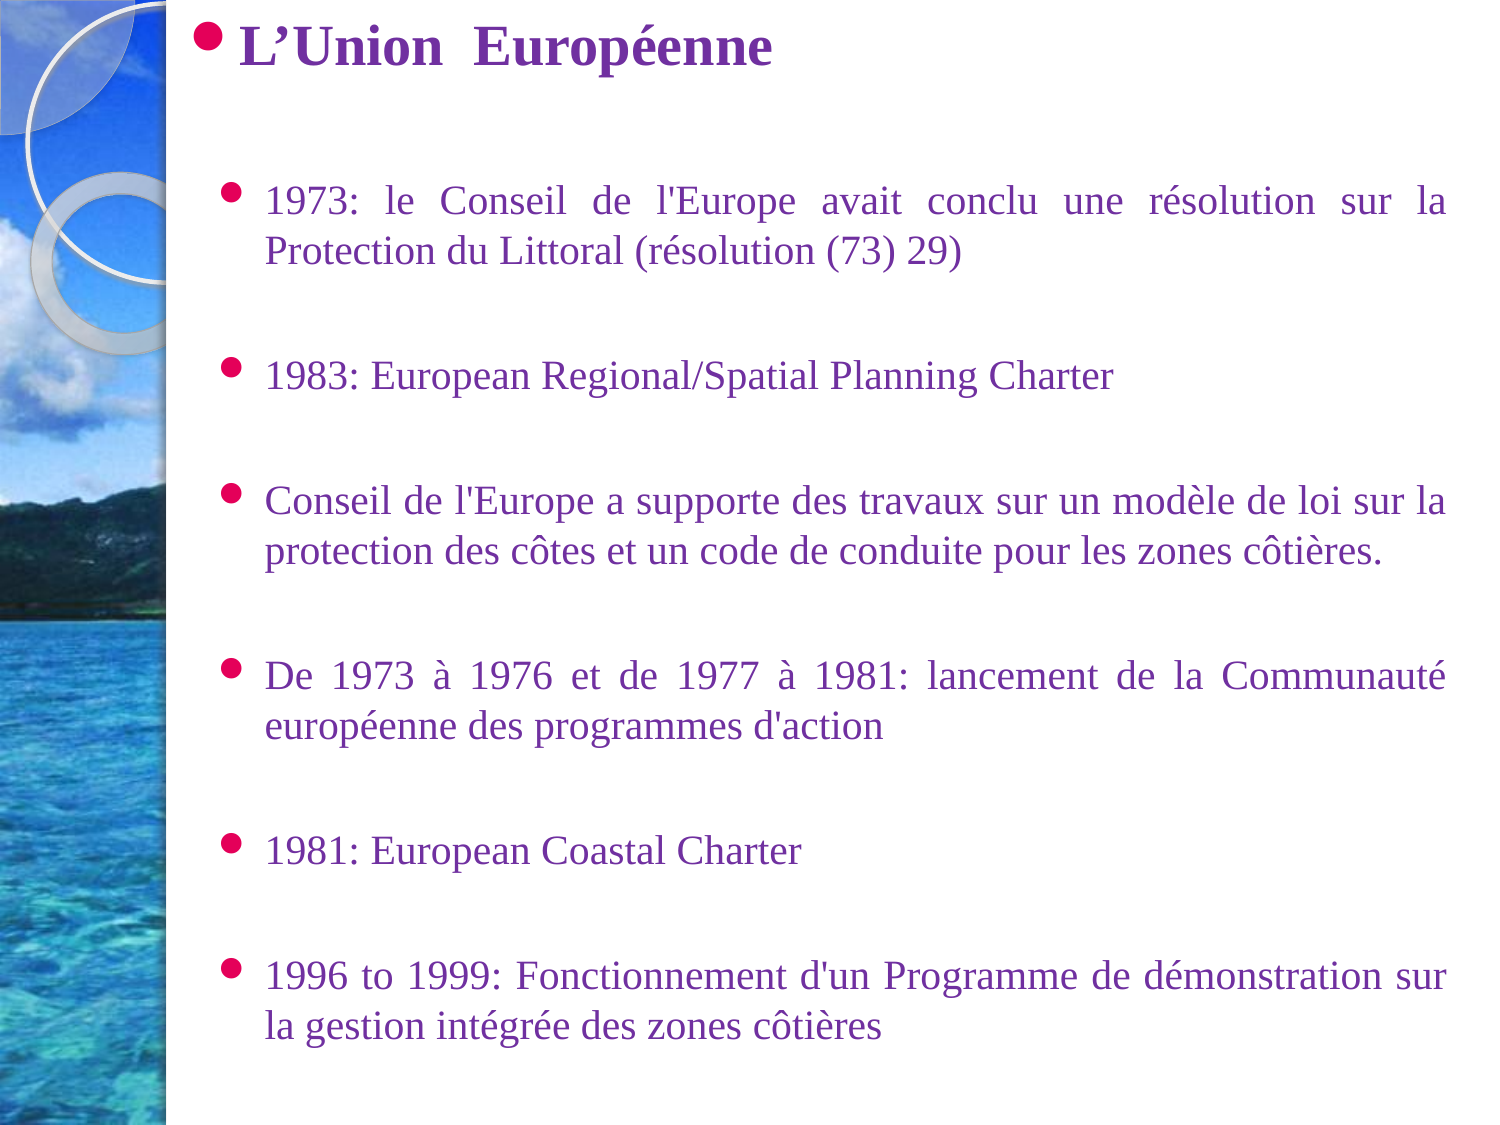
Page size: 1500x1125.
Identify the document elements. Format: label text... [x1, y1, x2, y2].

picture [62, 195, 160, 280]
text_box L’Union Européenne 1973: le Conseil de l'Europe avait conclu une résolution sur la Protection du Littoral (résolution (73) 29) 1983: European Regional/Spatial Planning Charter Conseil de l'Europe a supporte des travaux sur un modèle de loi sur la protection des côtes et un code de conduite pour les zones côtières. De 1973 à 1976 et de 1977 à 1981: lancement de la Communauté européenne des programmes d'action 1981: European Coastal Charter 1996 to 1999: Fonctionnement d'un Programme de démonstration sur la gestion intégrée des zones côtières [174, 0, 1463, 800]
picture [32, 13, 160, 207]
picture [0, 134, 166, 1125]
picture [136, 0, 166, 4]
picture [53, 240, 160, 332]
